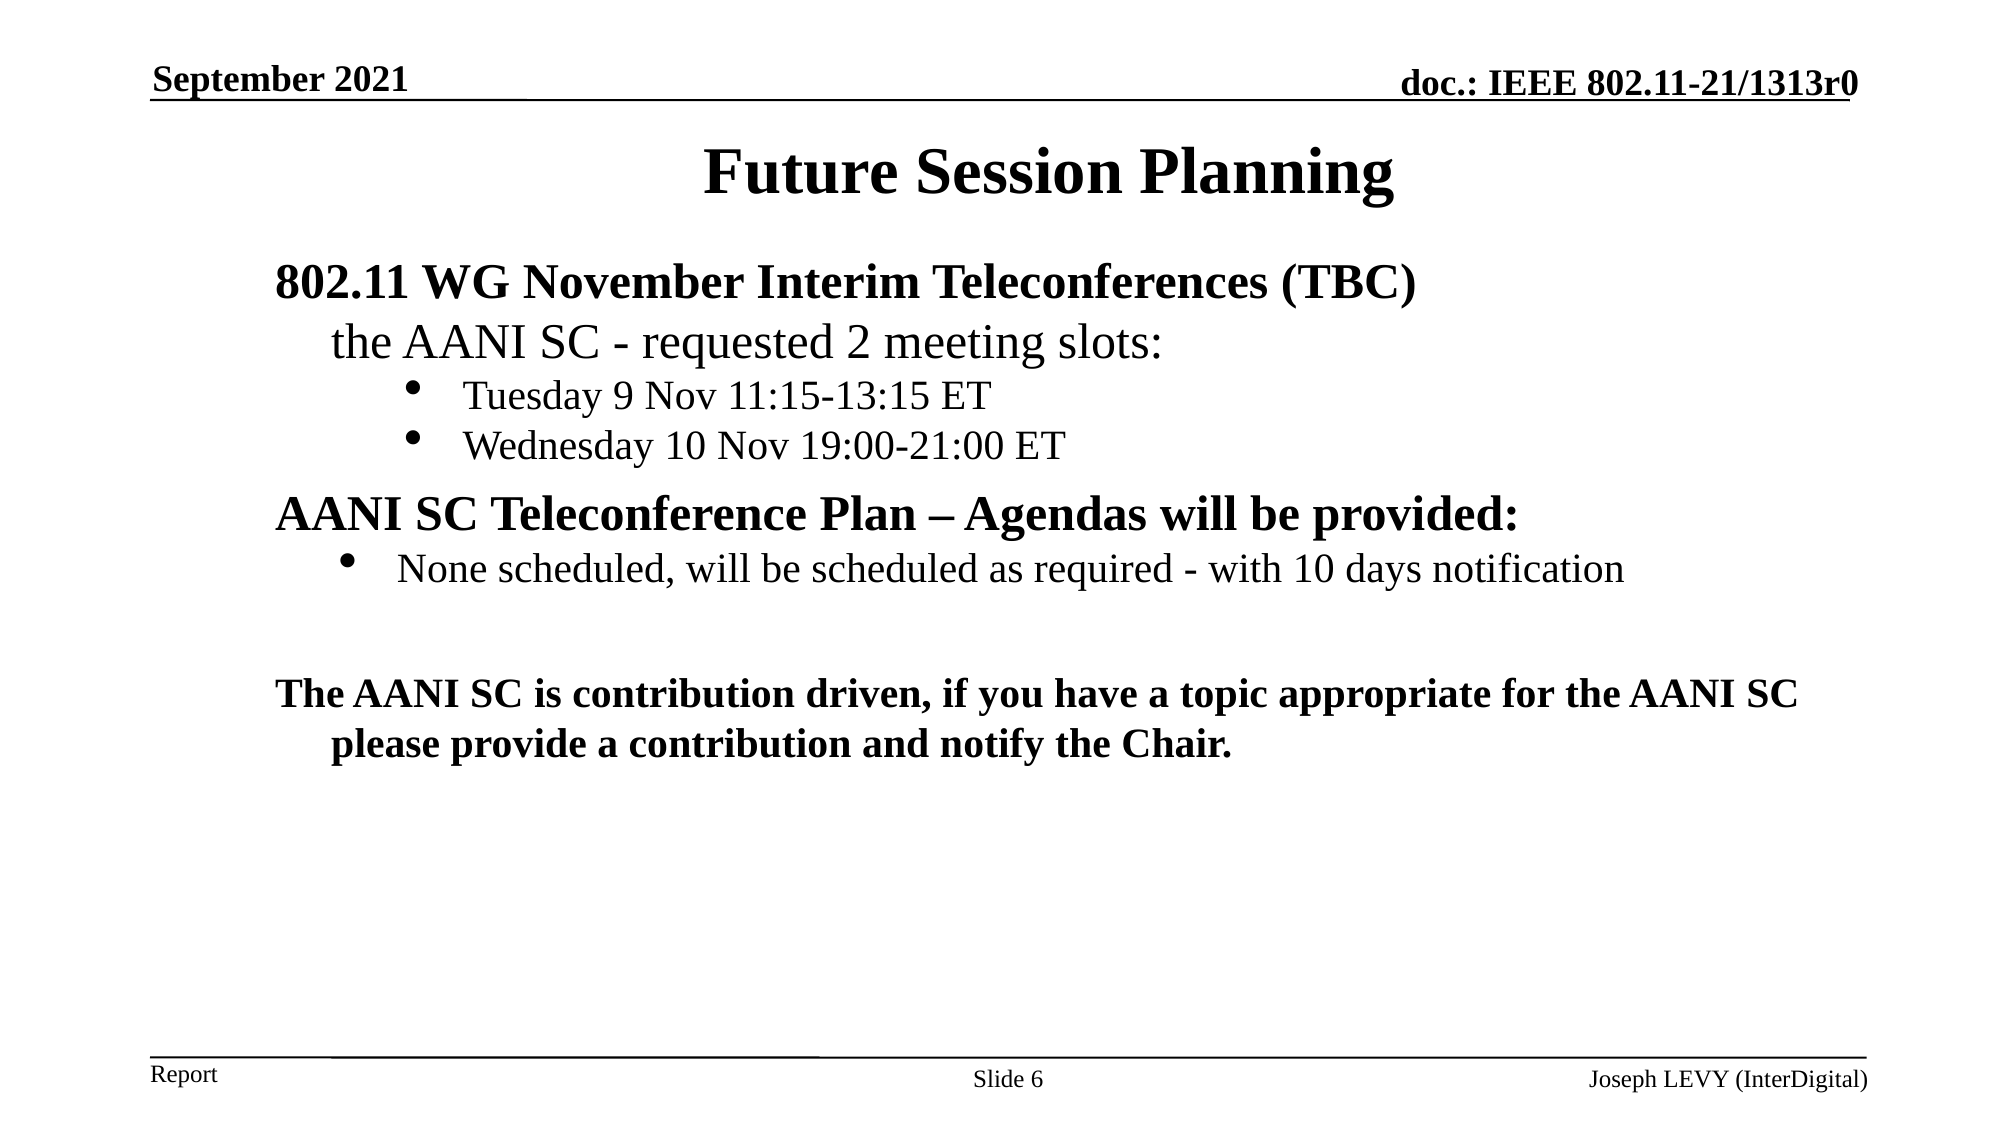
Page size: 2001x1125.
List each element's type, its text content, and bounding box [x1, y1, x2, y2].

text_box 802.11 WG November Interim Teleconferences (TBC) the AANI SC - requested 2 meeting slots: Tuesday 9 Nov 11:15-13:15 ET Wednesday 10 Nov 19:00-21:00 ET AANI SC Teleconference Plan – Agendas will be provided: None scheduled, will be scheduled as required - with 10 days notification The AANI SC is contribution driven, if you have a topic appropriate for the AANI SC please provide a contribution and notify the Chair. [260, 240, 1872, 1040]
slide_number Slide 6 [950, 1061, 1067, 1123]
footer Joseph LEVY (InterDigital) [1171, 1061, 1869, 1093]
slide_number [152, 54, 563, 100]
text_box Future Session Planning [412, 118, 1688, 218]
